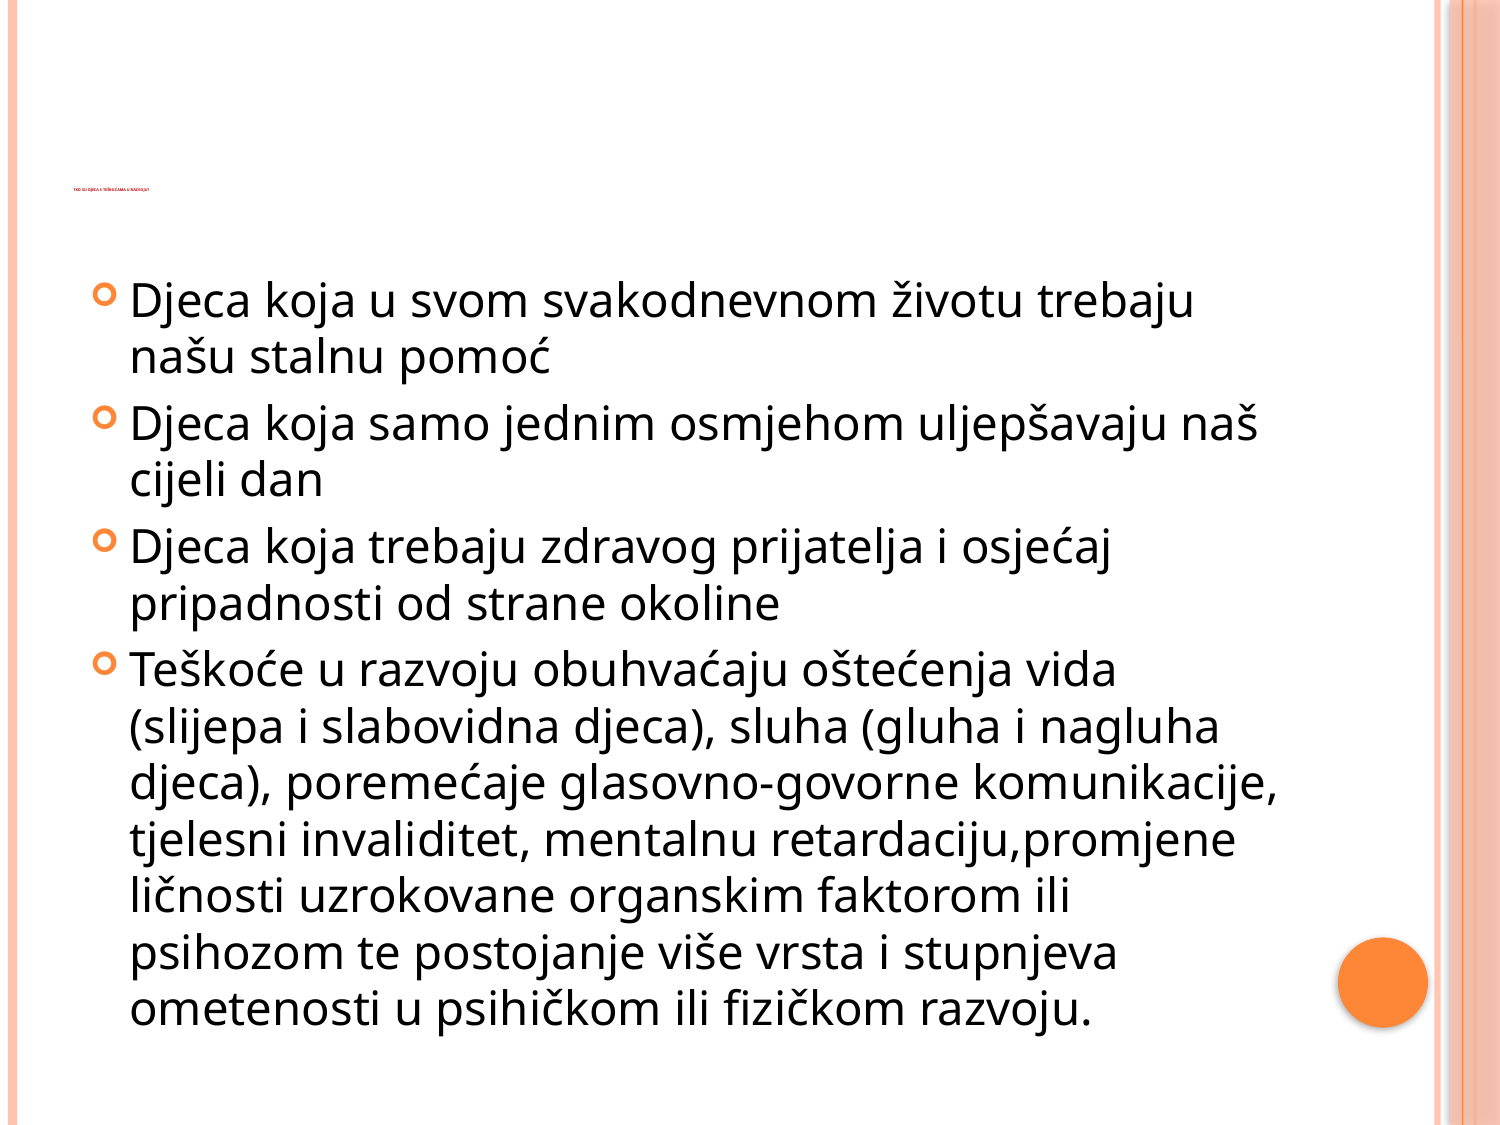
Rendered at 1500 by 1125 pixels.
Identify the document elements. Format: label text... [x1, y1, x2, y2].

title TKO SU DJECA S TEŠKOĆAMA U RAZVOJU? [58, 70, 1284, 200]
list Djeca koja u svom svakodnevnom životu trebaju našu stalnu pomoć Djeca koja samo jednim osmjehom uljepšavaju naš cijeli dan Djeca koja trebaju zdravog prijatelja i osjećaj pripadnosti od strane okoline Teškoće u razvoju obuhvaćaju oštećenja vida (slijepa i slabovidna djeca), sluha (gluha i nagluha djeca), poremećaje glasovno-govorne komunikacije, tjelesni invaliditet, mentalnu retardaciju,promjene ličnosti uzrokovane organskim faktorom ili psihozom te postojanje više vrsta i stupnjeva ometenosti u psihičkom ili fizičkom razvoju. [74, 262, 1301, 1063]
